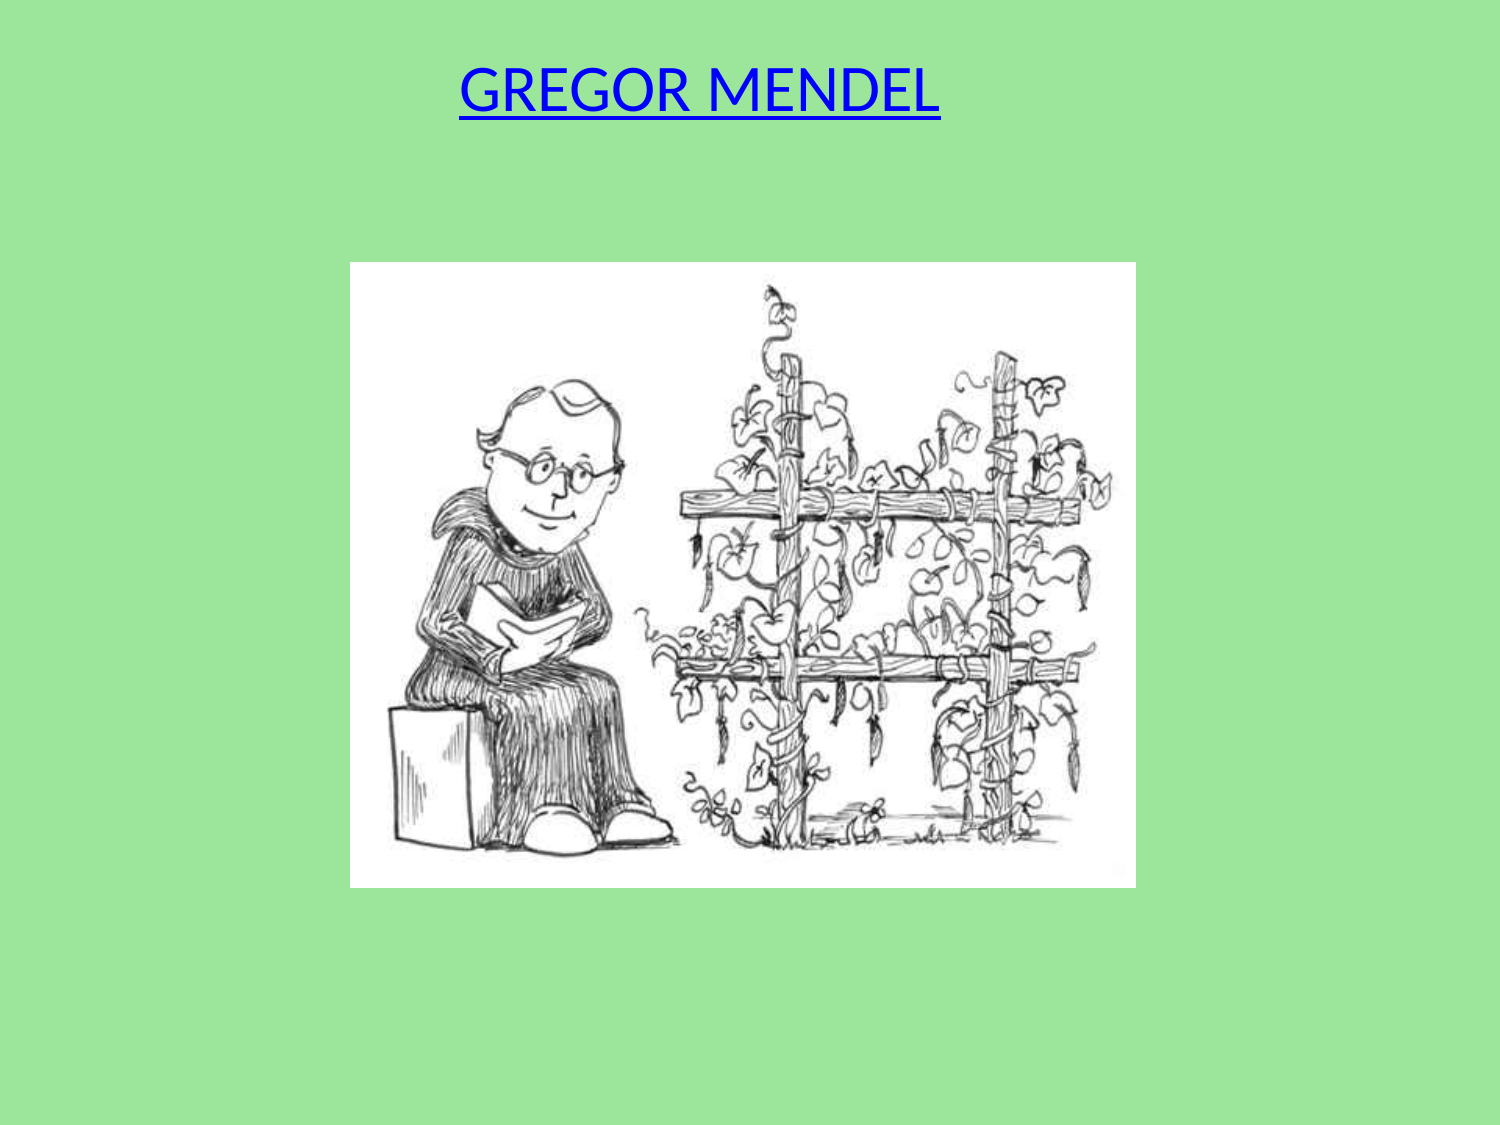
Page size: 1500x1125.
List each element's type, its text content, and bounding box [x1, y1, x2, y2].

list GREGOR MENDEL [275, 37, 1125, 163]
picture [349, 262, 1137, 888]
